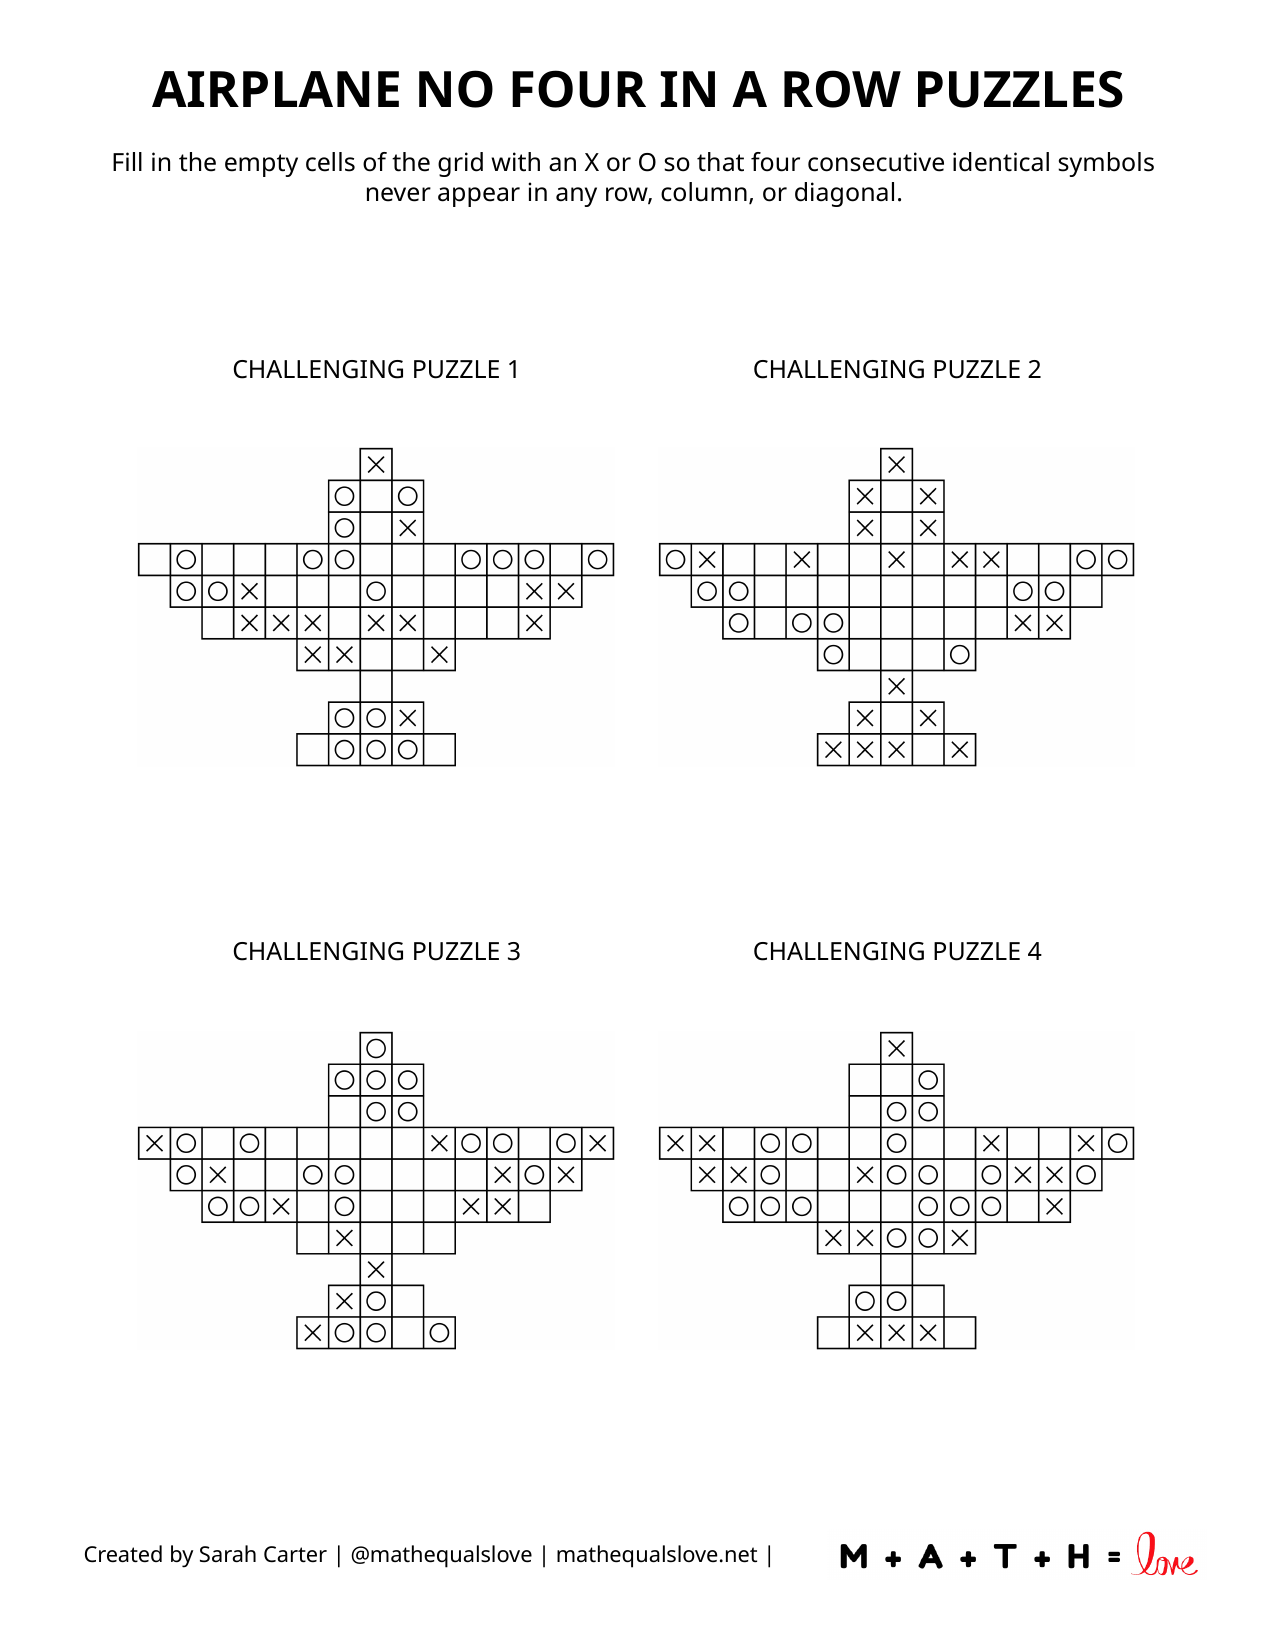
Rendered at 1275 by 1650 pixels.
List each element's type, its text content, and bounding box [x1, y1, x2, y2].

picture [657, 1030, 1136, 1351]
text_box Fill in the empty cells of the grid with an X or O so that four consecutive identical symbols never appear in any row, column, or diagonal. [0, 139, 1275, 215]
text_box CHALLENGING PUZZLE 4 [658, 935, 1137, 987]
picture [136, 447, 615, 768]
picture [826, 1528, 1207, 1580]
text_box CHALLENGING PUZZLE 1 [138, 353, 617, 404]
picture [657, 447, 1136, 768]
text_box Created by Sarah Carter | @mathequalslove | mathequalslove.net | [68, 1533, 826, 1575]
text_box AIRPLANE NO FOUR IN A ROW PUZZLES [66, 49, 1211, 125]
picture [136, 1030, 615, 1351]
text_box CHALLENGING PUZZLE 3 [138, 935, 617, 987]
text_box CHALLENGING PUZZLE 2 [658, 353, 1137, 404]
